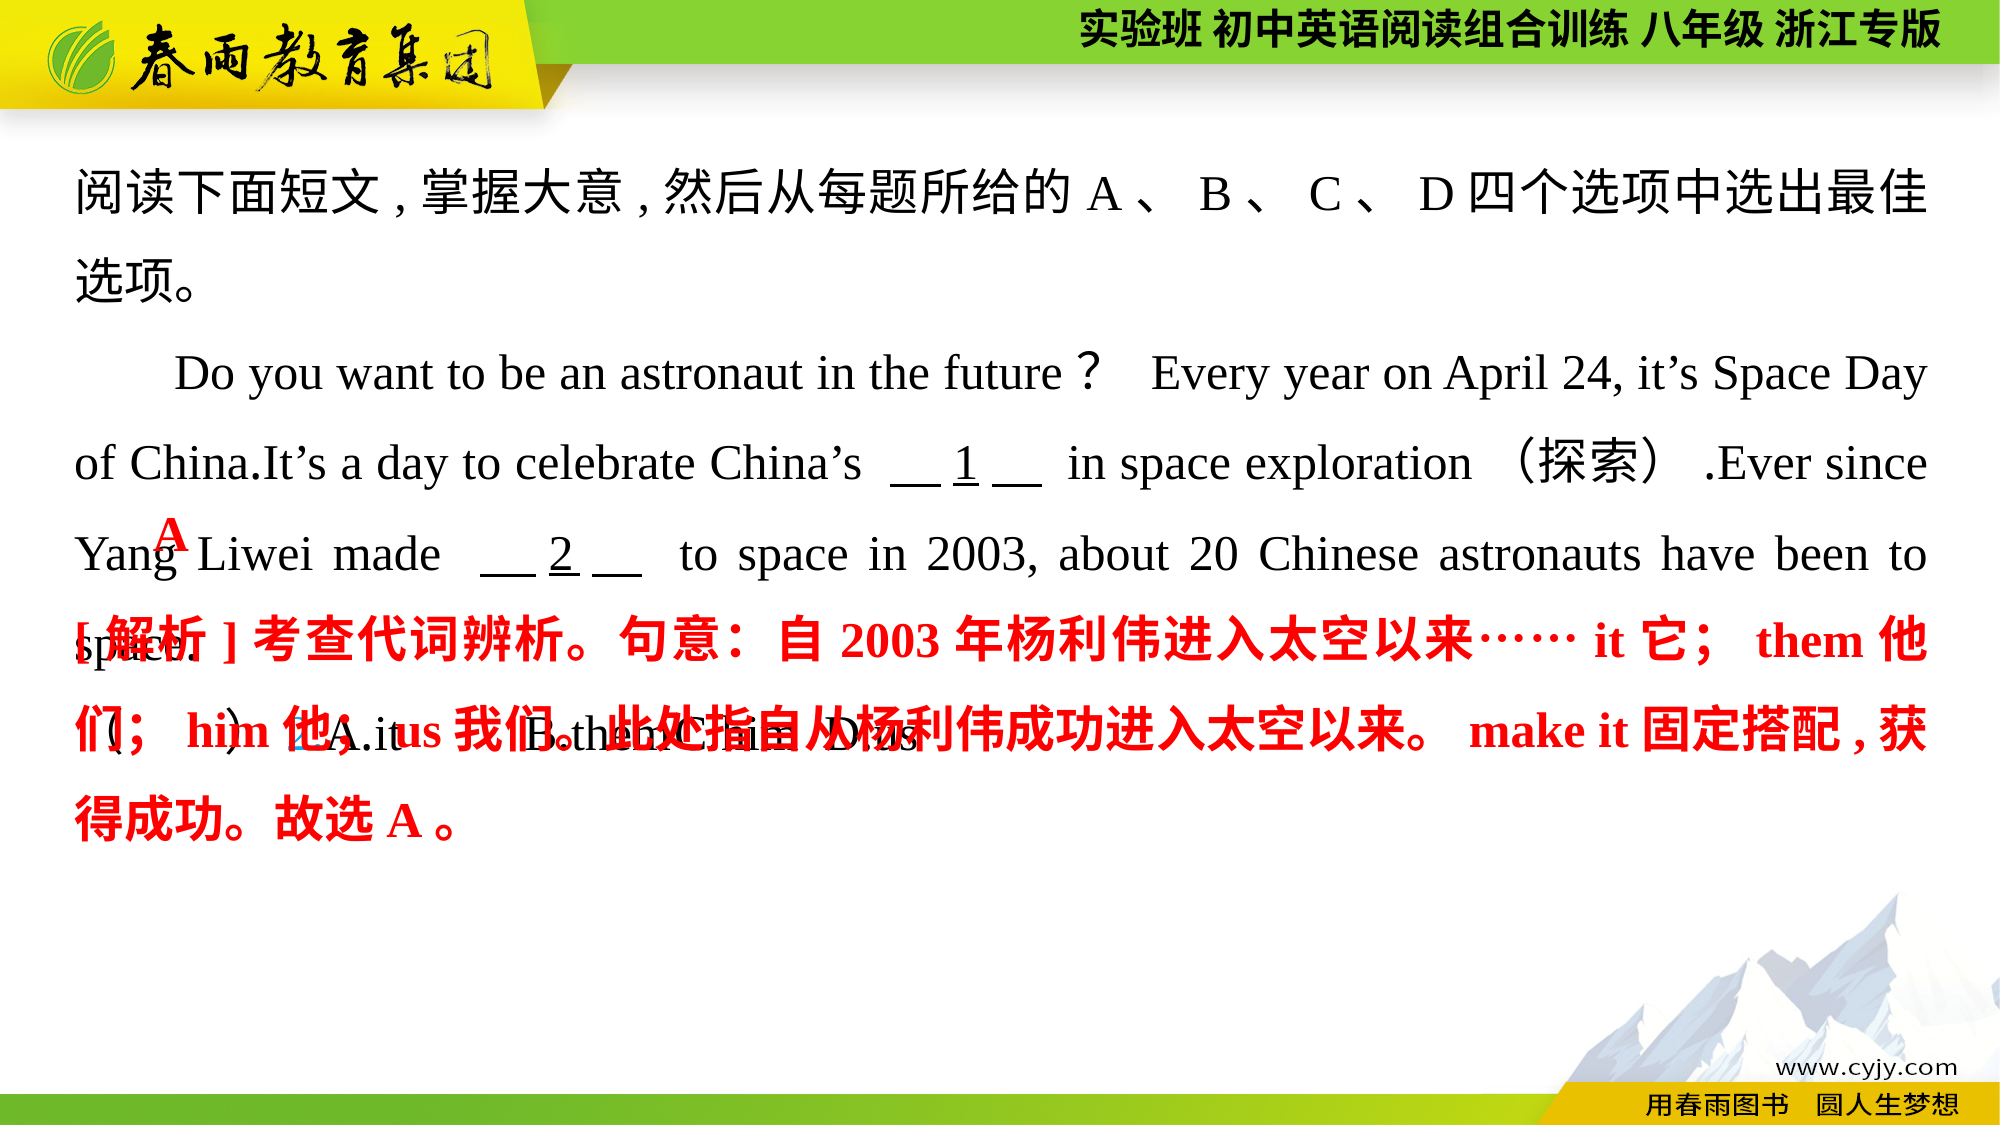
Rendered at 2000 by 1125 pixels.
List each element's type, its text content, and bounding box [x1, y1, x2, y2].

list 阅读下面短文,掌握大意,然后从每题所给的A、B、C、D四个选项中选出最佳选项。 Do you want to be an astronaut in the future？ Every year on April 24, it’s Space Day of China.It’s a day to celebrate China’s 1 in space exploration（探索）.Ever since Yang Liwei made 2 to space in 2003, about 20 Chinese astronauts have been to space. （ ）2.A.it B.them C.him D.us [59, 122, 1944, 569]
text_box A [138, 493, 204, 569]
text_box [解析]考查代词辨析。句意：自2003年杨利伟进入太空以来……it它；them他们；him他；us我们。此处指自从杨利伟成功进入太空以来。make it固定搭配,获得成功。故选A。 [59, 569, 1944, 855]
picture [0, 0, 2000, 1125]
